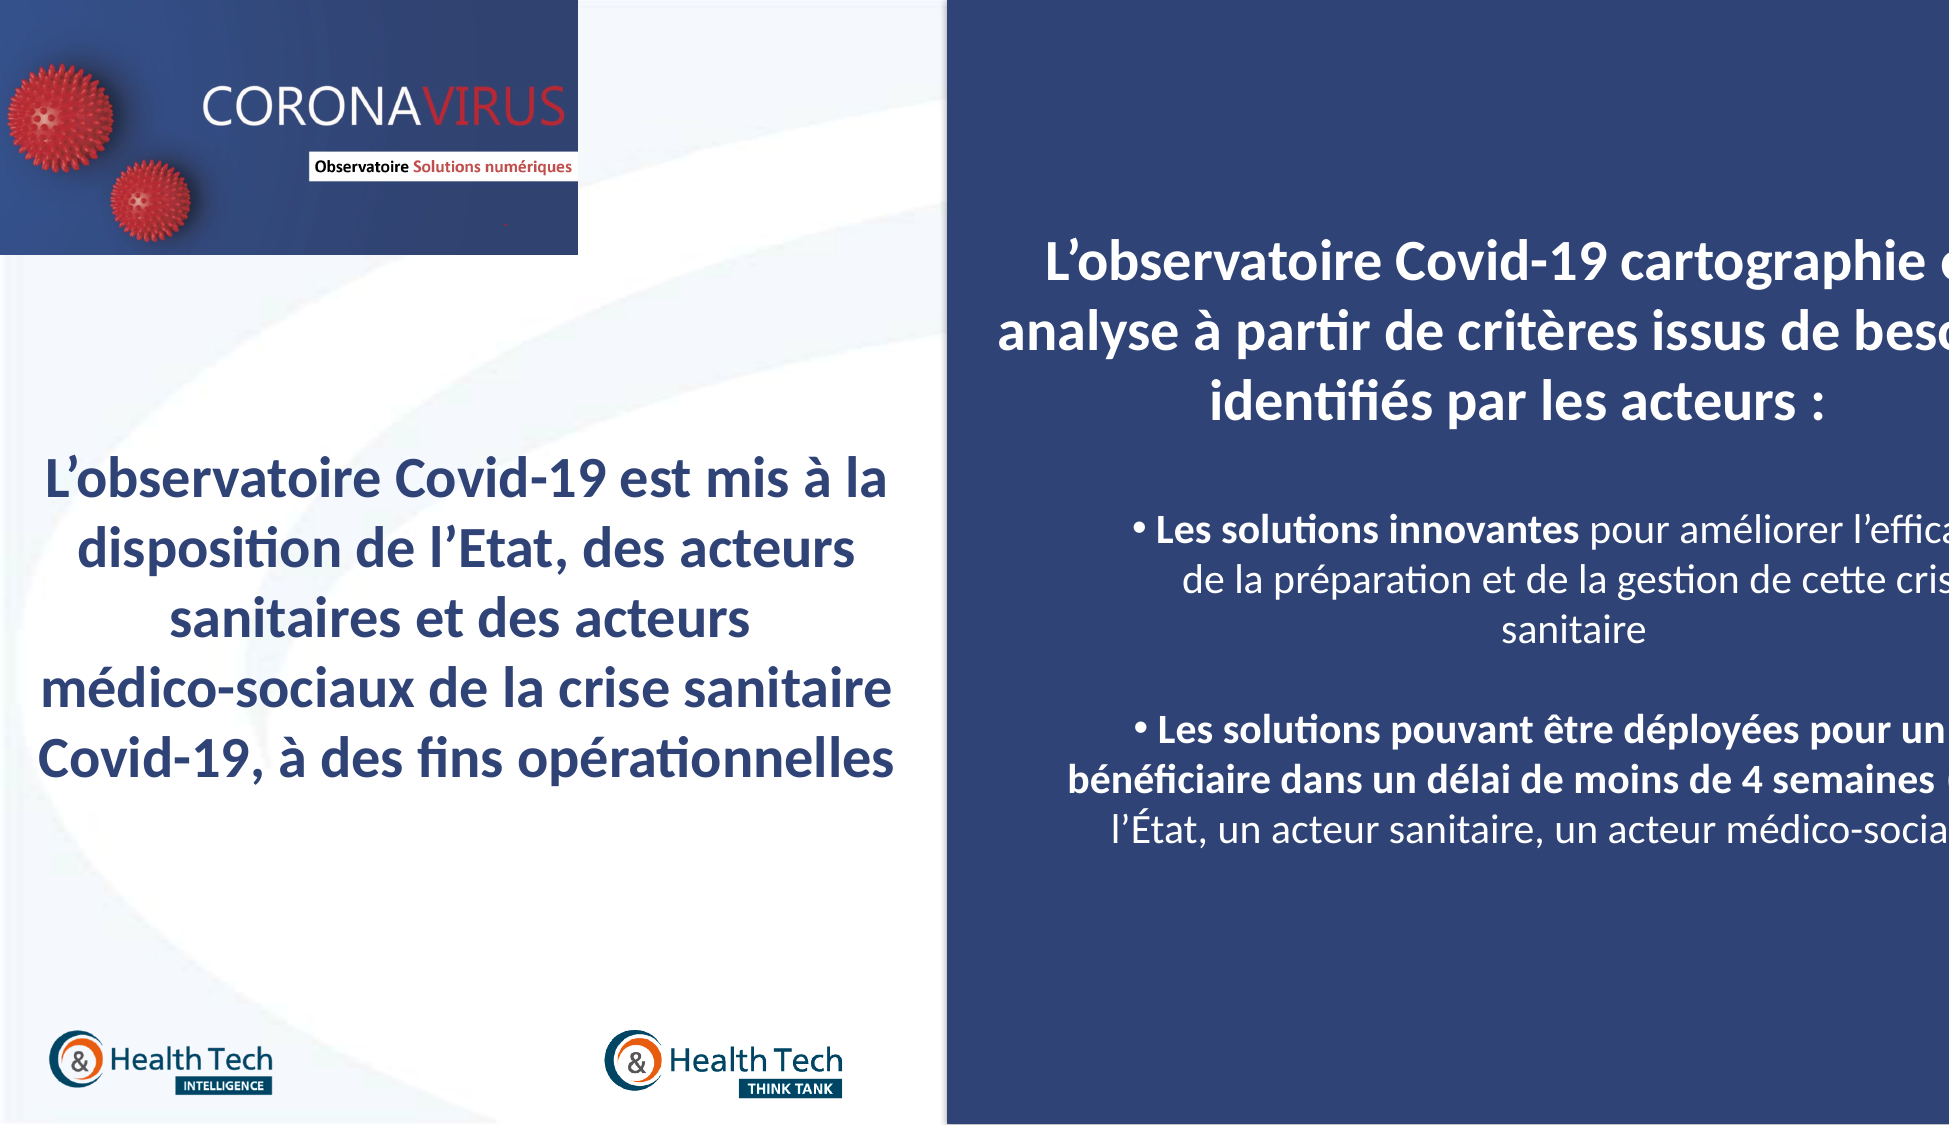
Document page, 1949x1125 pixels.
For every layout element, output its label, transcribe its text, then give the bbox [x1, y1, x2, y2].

picture [0, 0, 1949, 1125]
text_box L’observatoire Covid-19 cartographie et analyse à partir de critères issus de besoins identifiés par les acteurs : Les solutions innovantes pour améliorer l’efficacité de la préparation et de la gestion de cette crise sanitaire Les solutions pouvant être déployées pour un bénéficiaire dans un délai de moins de 4 semaines (par l’État, un acteur sanitaire, un acteur médico-social) [974, 214, 1949, 1120]
text_box L’observatoire Covid-19 est mis à la disposition de l’Etat, des acteurs sanitaires et des acteurs médico-sociaux de la crise sanitaire Covid-19, à des fins opérationnelles [0, 291, 944, 797]
text_box [947, 0, 1949, 1124]
